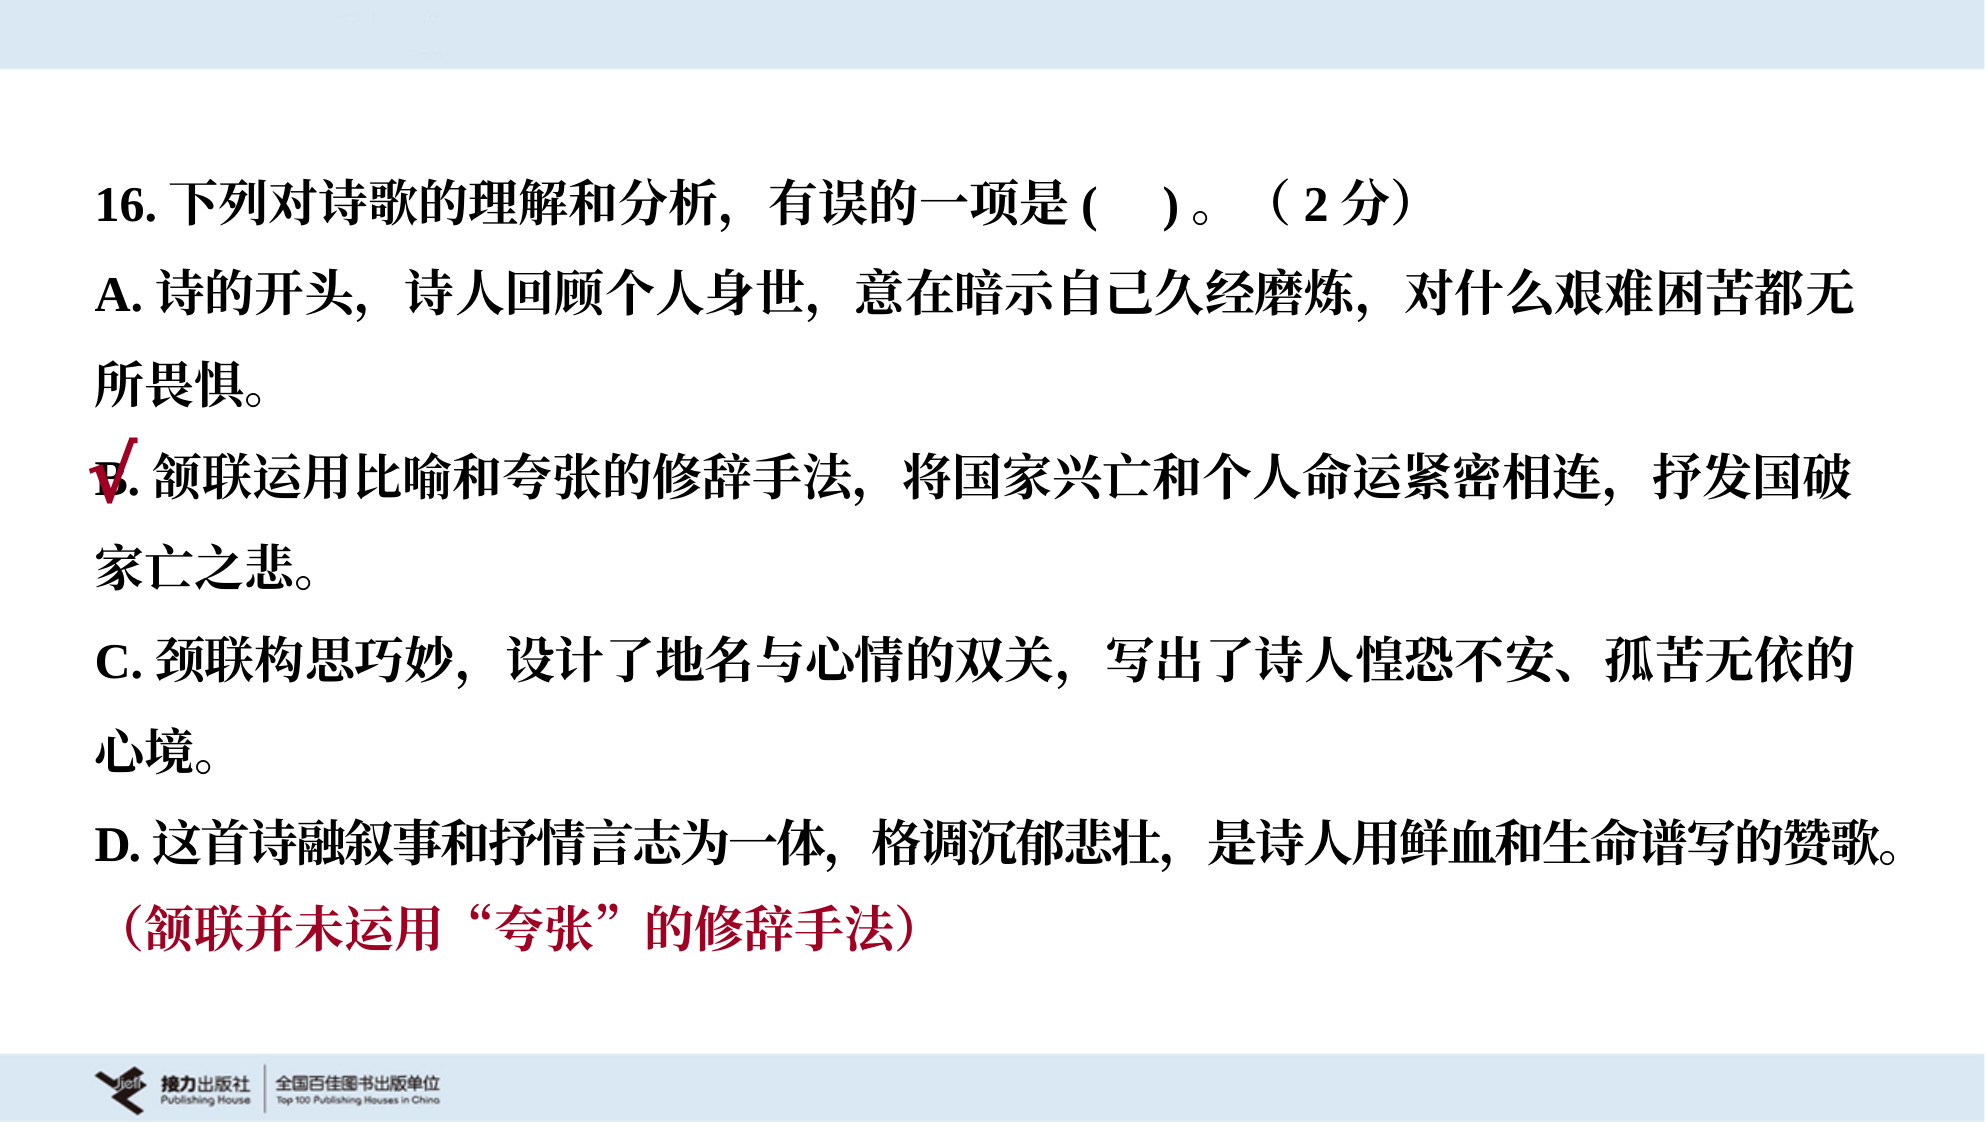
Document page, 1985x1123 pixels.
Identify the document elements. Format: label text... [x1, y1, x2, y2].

text_box （颔联并未运用“夸张”的修辞手法） [94, 869, 1892, 958]
text_box √ [86, 425, 139, 518]
text_box 16.下列对诗歌的理解和分析，有误的一项是( )。（2分） [94, 143, 1892, 230]
picture [0, 0, 1985, 1122]
text_box A.诗的开头，诗人回顾个人身世，意在暗示自己久经磨炼，对什么艰难困苦都无 所畏惧。 B.颔联运用比喻和夸张的修辞手法，将国家兴亡和个人命运紧密相连，抒发国破 家亡之悲。 C.颈联构思巧妙，设计了地名与心情的双关，写出了诗人惶恐不安、孤苦无依的 心境。 D.这首诗融叙事和抒情言志为一体，格调沉郁悲壮，是诗人用鲜血和生命谱写的赞歌。 [94, 230, 1892, 869]
